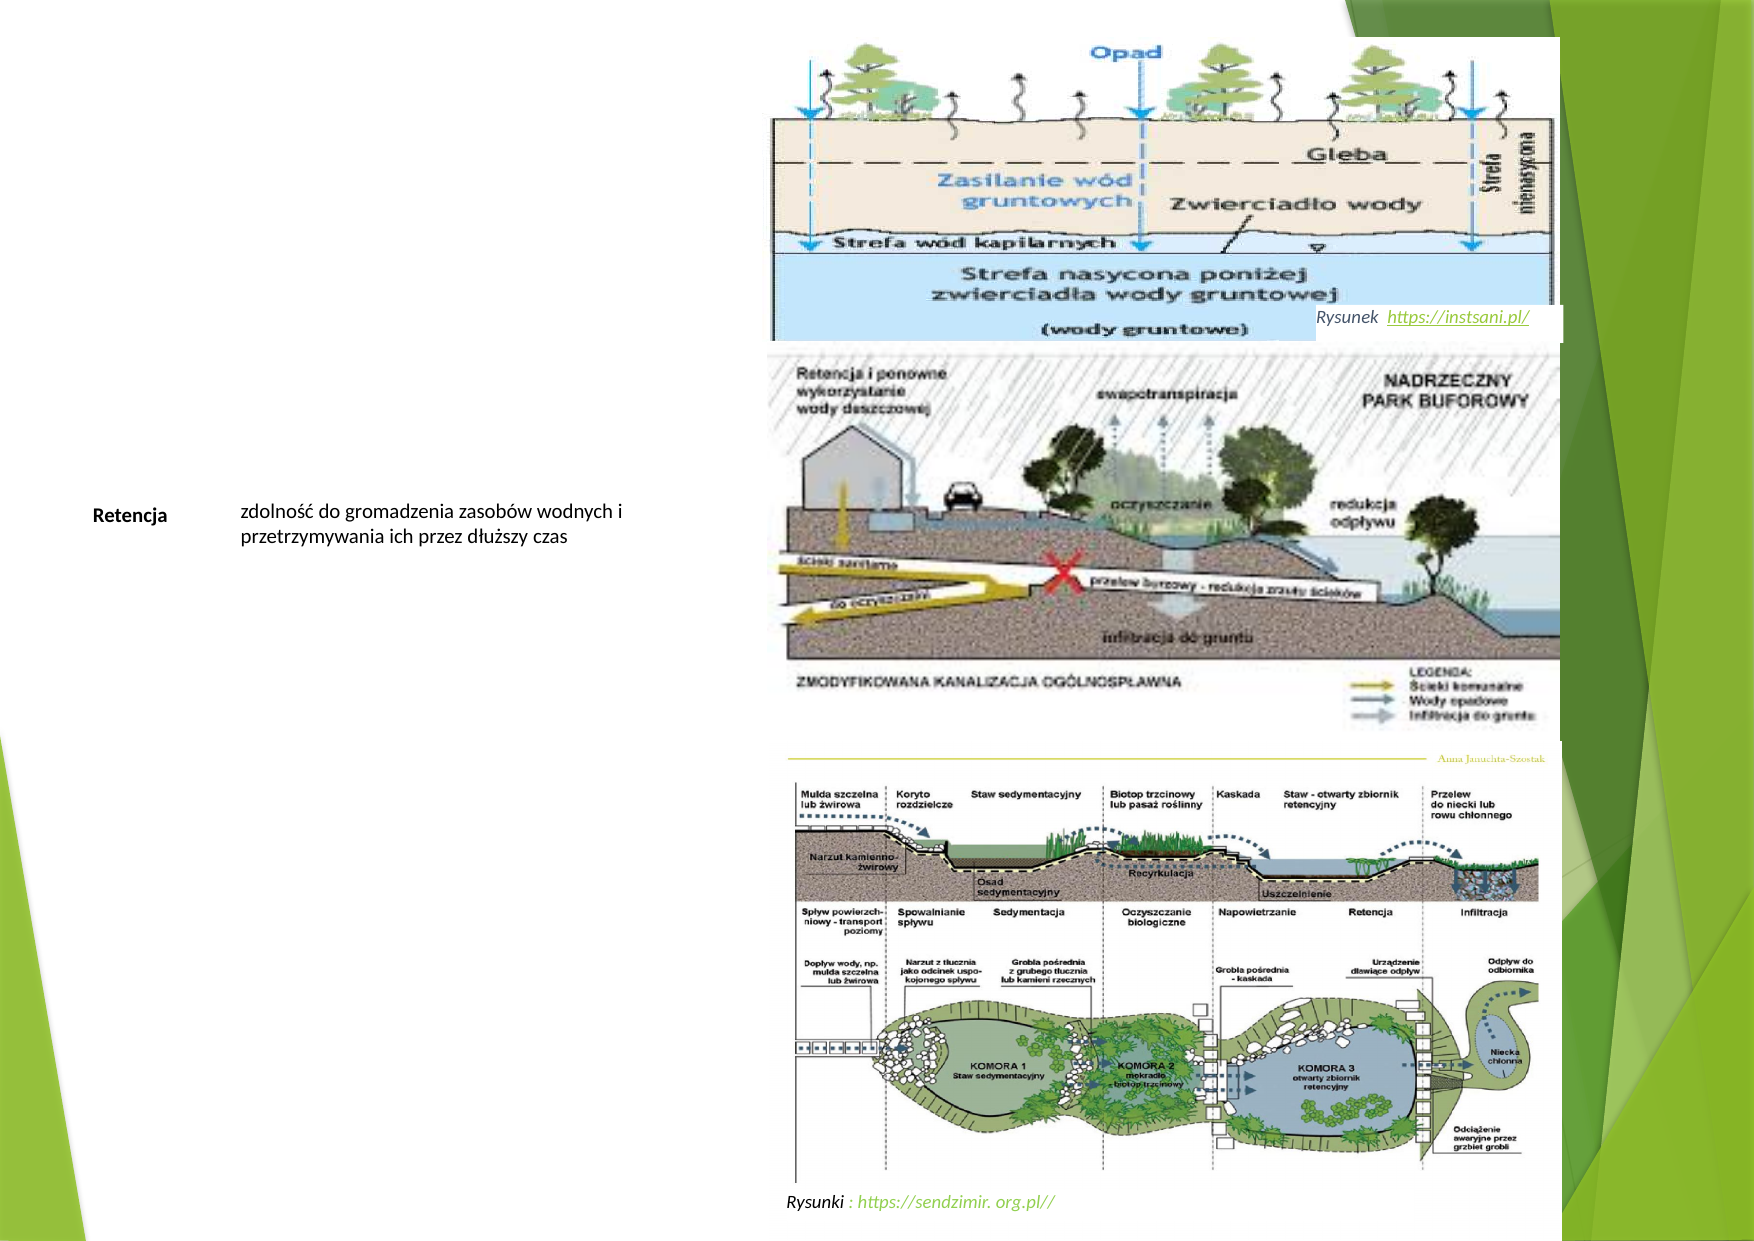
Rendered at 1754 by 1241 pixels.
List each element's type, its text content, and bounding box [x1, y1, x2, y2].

text_box Retencja [93, 502, 172, 526]
text_box zdolność do gromadzenia zasobów wodnych i przetrzymywania ich przez dłuższy czas [240, 497, 630, 548]
picture [761, 36, 1562, 1241]
